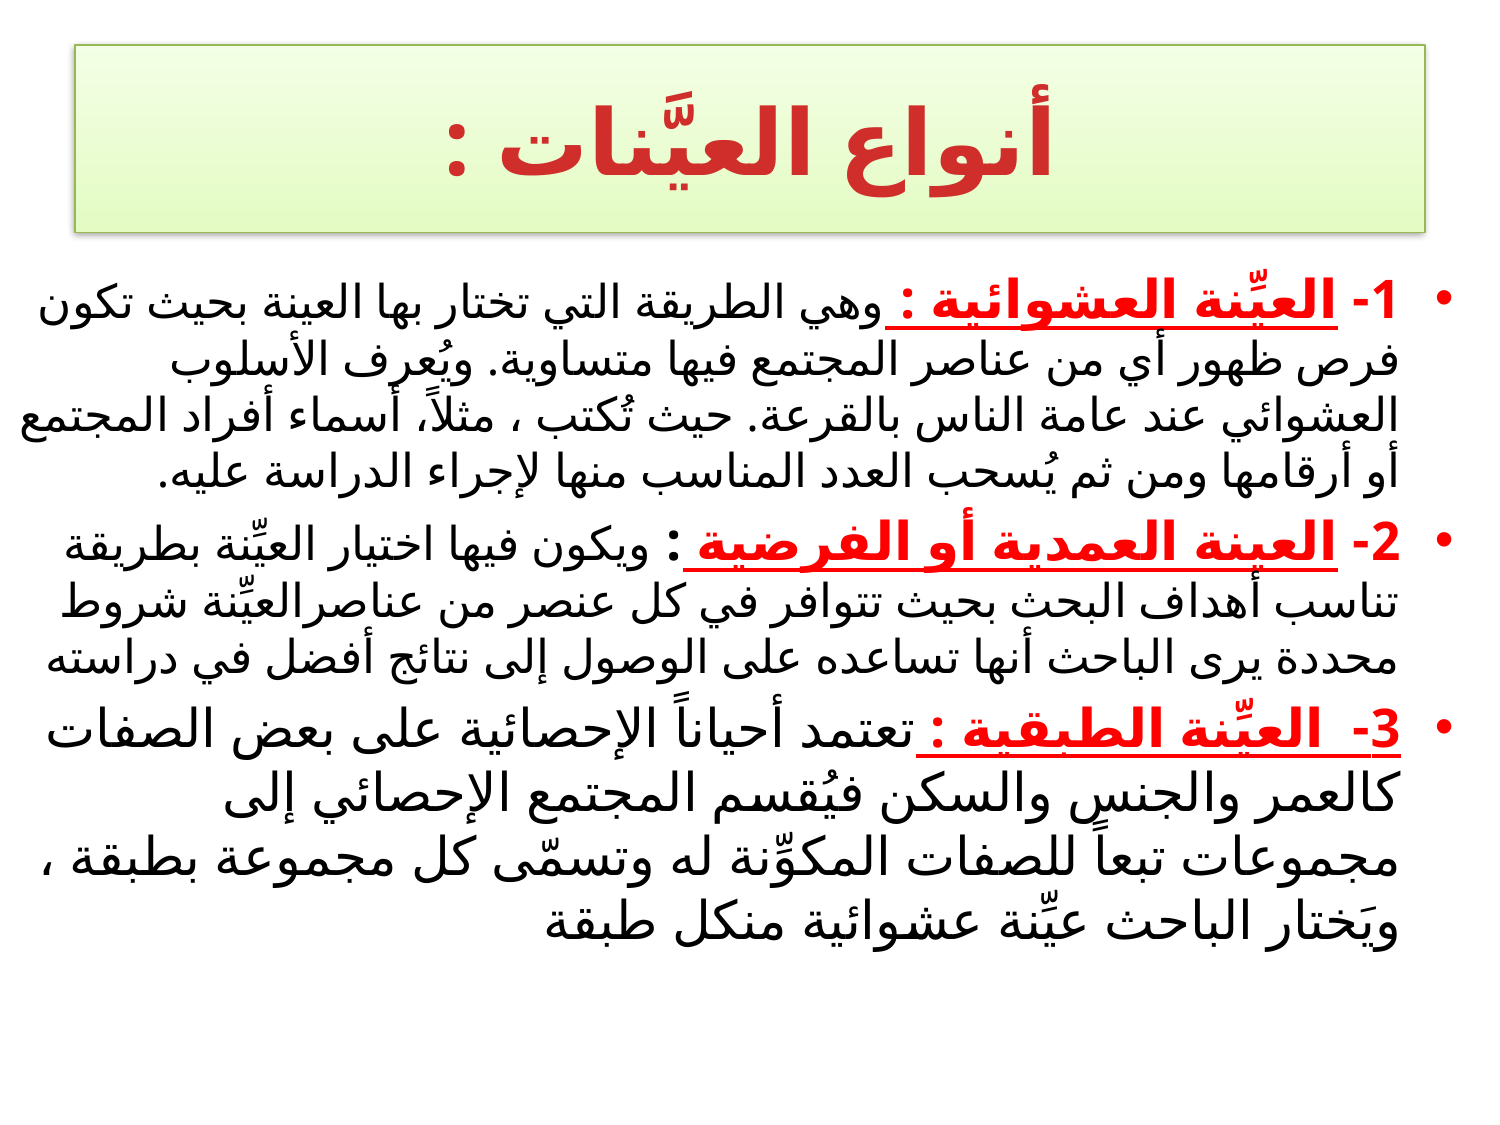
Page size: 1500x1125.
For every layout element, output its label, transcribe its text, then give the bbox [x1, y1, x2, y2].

title أنواع العيَّنات : [74, 44, 1426, 233]
list 1- العيِّنة العشوائية : وهي الطريقة التي تختار بها العينة بحيث تكون فرص ظهور أي من عناصر المجتمع فيها متساوية. ويُعرف الأسلوب العشوائي عند عامة الناس بالقرعة. حيث تُكتب ، مثلاً، أسماء أفراد المجتمع أو أرقامها ومن ثم يُسحب العدد المناسب منها لإجراء الدراسة عليه. 2- العينة العمدية أو الفرضية : ويكون فيها اختيار العيِّنة بطريقة تناسب أهداف البحث بحيث تتوافر في كل عنصر من عناصرالعيِّنة شروط محددة يرى الباحث أنها تساعده على الوصول إلى نتائج أفضل في دراسته 3- العيِّنة الطبقية : تعتمد أحياناً الإحصائية على بعض الصفات كالعمر والجنس والسكن فيُقسم المجتمع الإحصائي إلى مجموعات تبعاً للصفات المكوِّنة له وتسمّى كل مجموعة بطبقة ، ويَختار الباحث عيِّنة عشوائية منكل طبقة [0, 257, 1465, 1005]
